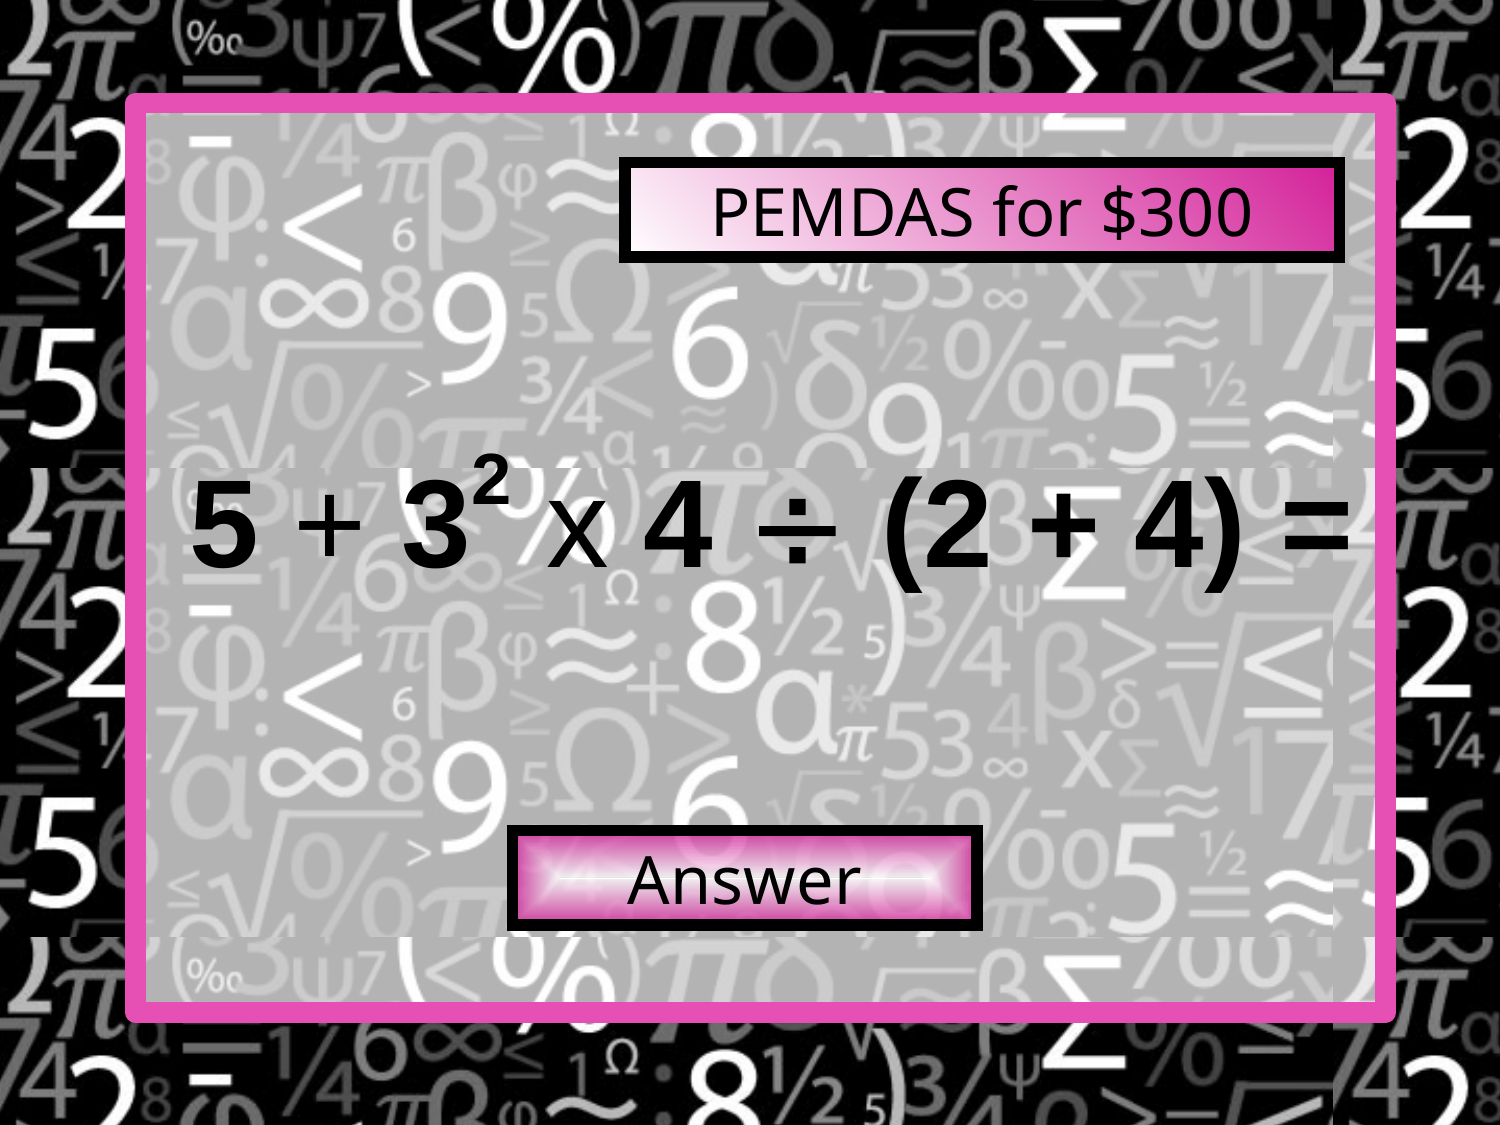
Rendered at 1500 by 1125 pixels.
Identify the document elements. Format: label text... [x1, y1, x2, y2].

text_box Answer [512, 830, 977, 926]
text_box PEMDAS for $300 [624, 162, 1340, 258]
text_box [134, 101, 1388, 1015]
picture [0, 0, 1500, 1125]
text_box 5 + 32 x 4  (2 + 4) = [174, 424, 1500, 600]
